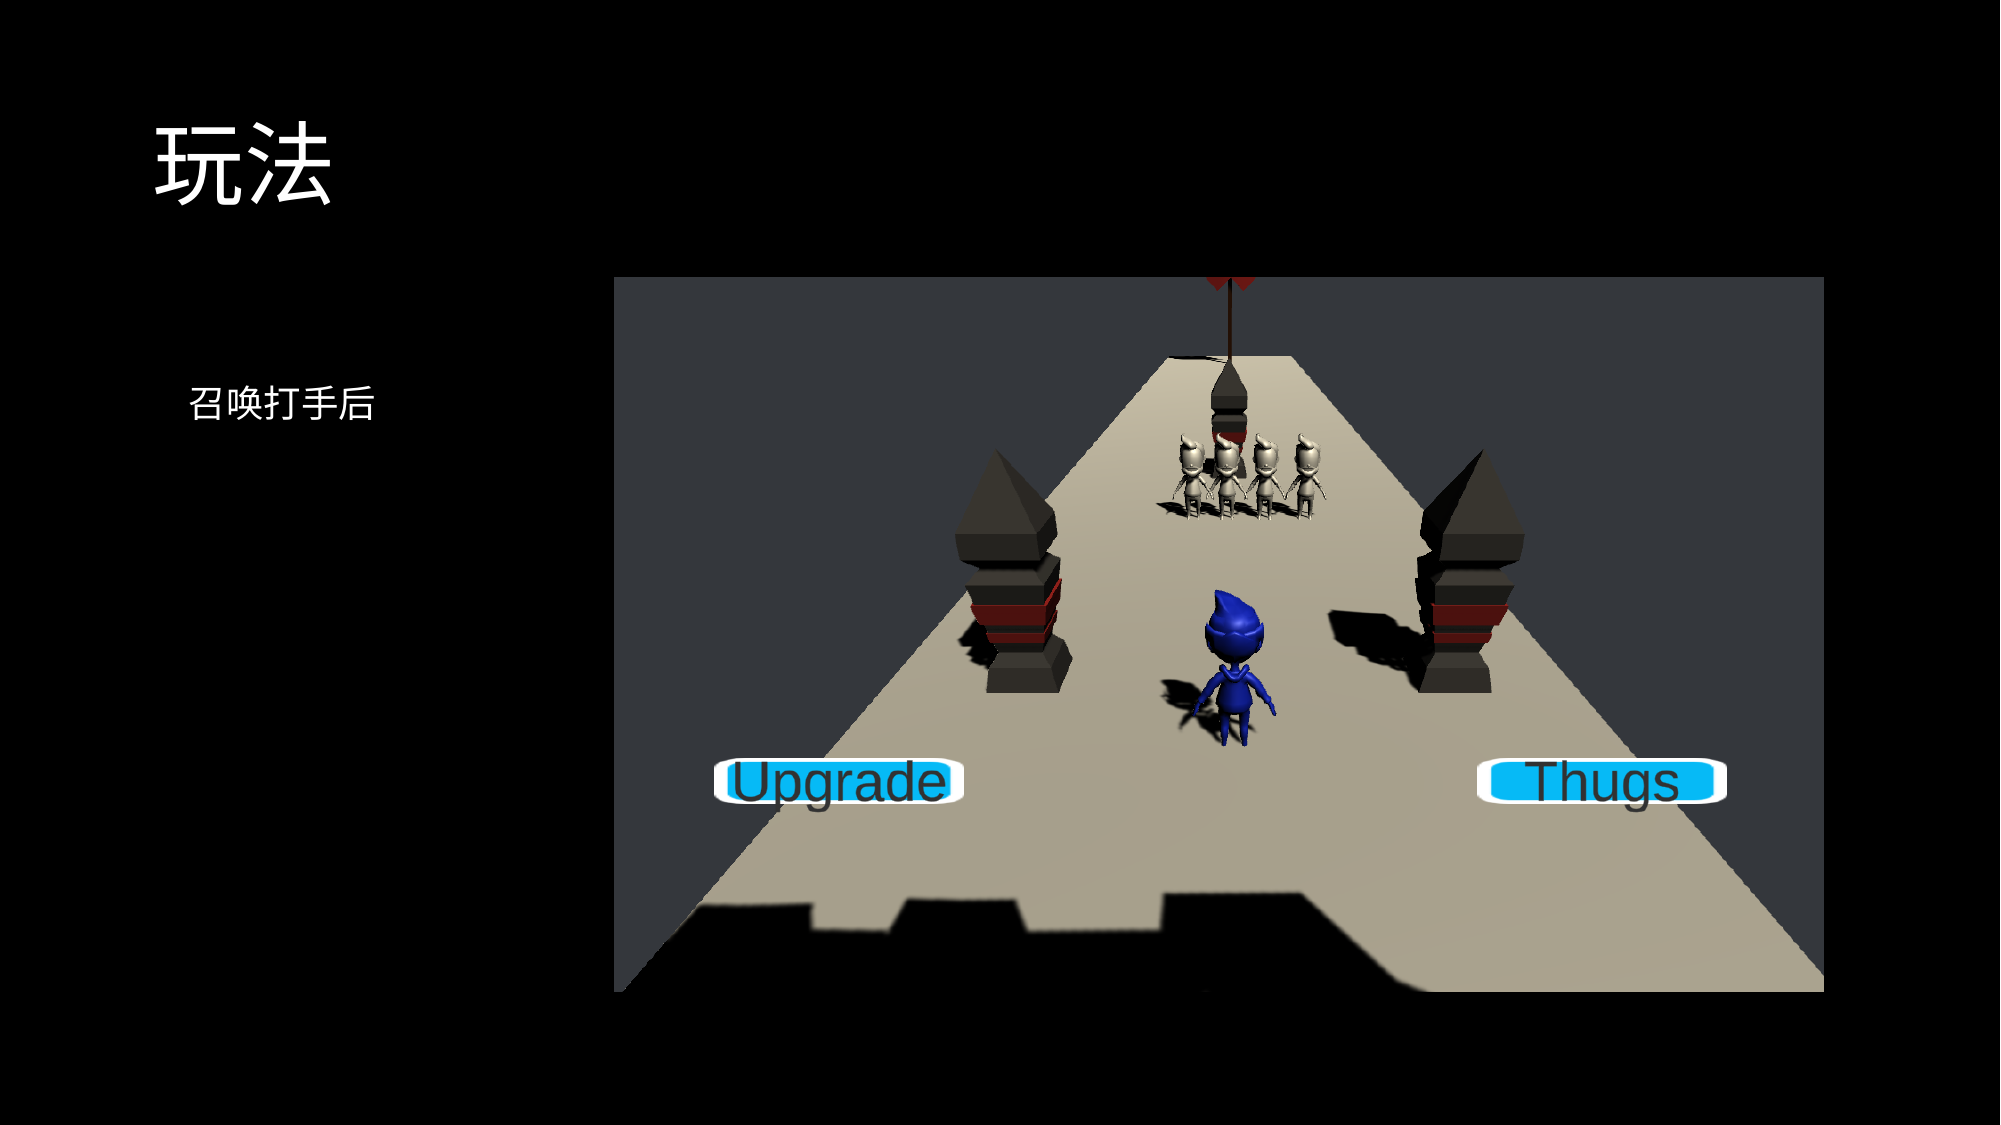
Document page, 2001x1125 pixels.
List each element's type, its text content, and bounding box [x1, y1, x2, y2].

text_box 召唤打手后 [174, 372, 392, 433]
title 玩法 [137, 59, 1863, 278]
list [614, 277, 1824, 992]
